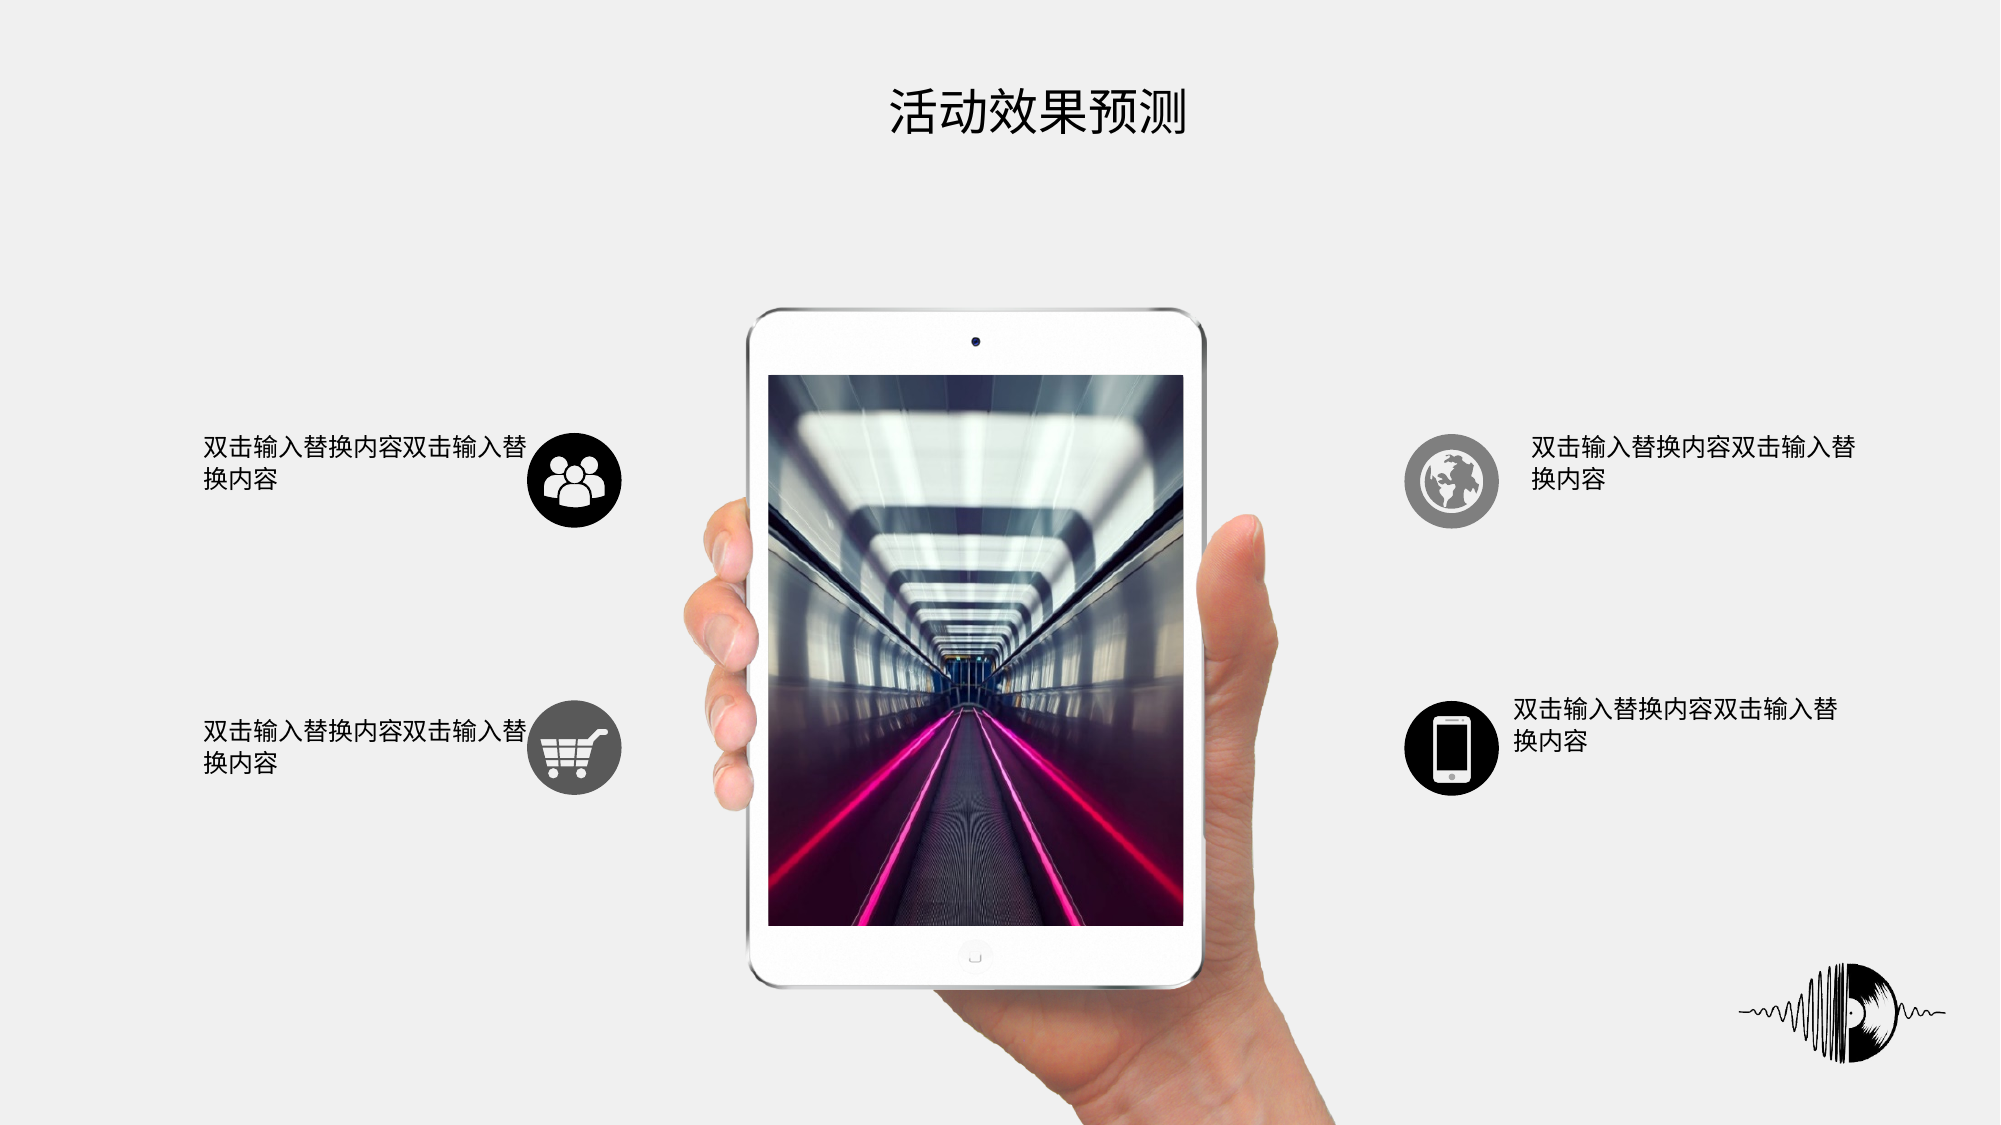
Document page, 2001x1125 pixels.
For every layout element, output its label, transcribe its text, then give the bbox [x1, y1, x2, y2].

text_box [1404, 700, 1499, 796]
text_box [545, 700, 622, 795]
text_box 双击输入替换内容双击输入替换内容 [188, 707, 552, 785]
text_box 活动效果预测 [873, 72, 1204, 148]
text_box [1404, 434, 1499, 529]
picture [1722, 859, 1963, 1125]
text_box 双击输入替换内容双击输入替换内容 [188, 423, 552, 501]
text_box 双击输入替换内容双击输入替换内容 [1498, 685, 1863, 763]
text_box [682, 307, 1336, 1125]
text_box 双击输入替换内容双击输入替换内容 [1516, 423, 1881, 501]
text_box [531, 432, 622, 528]
